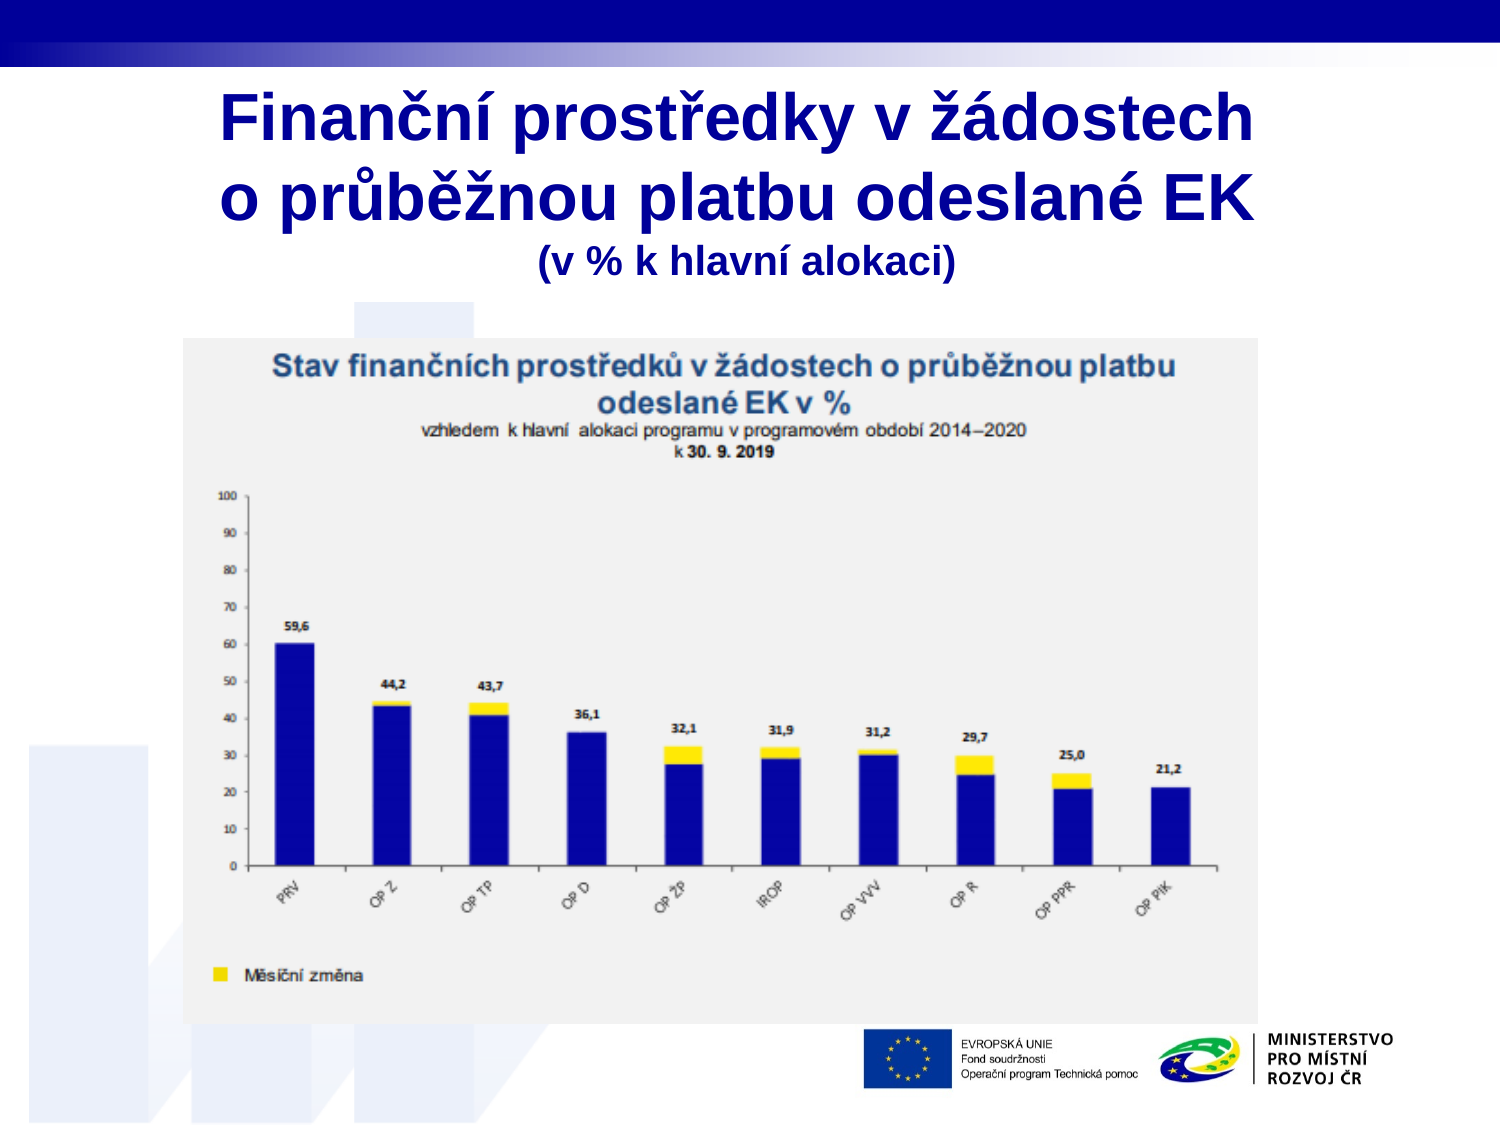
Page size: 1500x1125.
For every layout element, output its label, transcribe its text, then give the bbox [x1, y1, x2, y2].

picture [29, 302, 1412, 1125]
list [182, 337, 1259, 1024]
title Finanční prostředky v žádostech o průběžnou platbu odeslané EK (v % k hlavní alokaci) [66, 66, 1428, 291]
